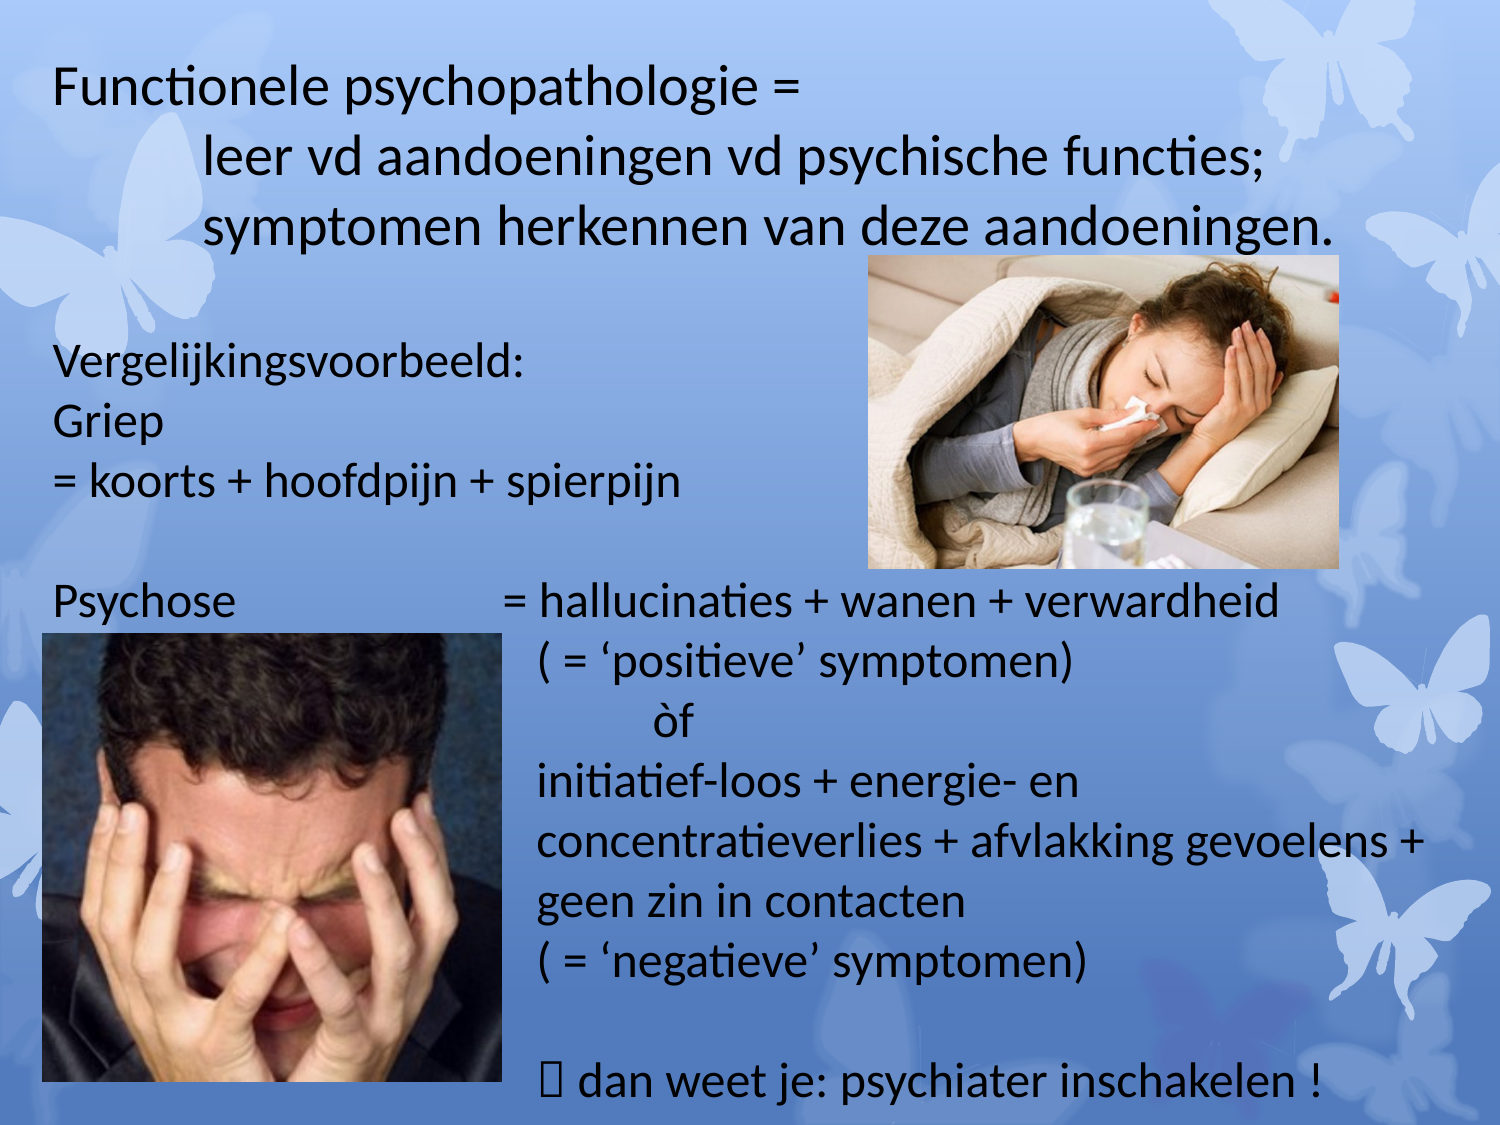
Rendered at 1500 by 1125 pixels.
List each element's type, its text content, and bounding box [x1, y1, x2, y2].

picture [41, 632, 503, 1082]
text_box Functionele psychopathologie = leer vd aandoeningen vd psychische functies; symptomen herkennen van deze aandoeningen. Vergelijkingsvoorbeeld: Griep = koorts + hoofdpijn + spierpijn Psychose = hallucinaties + wanen + verwardheid ( = ‘positieve’ symptomen) òf initiatief-loos + energie- en concentratieverlies + afvlakking gevoelens + geen zin in contacten ( = ‘negatieve’ symptomen)  dan weet je: psychiater inschakelen ! [37, 39, 1456, 1115]
picture [867, 254, 1339, 569]
